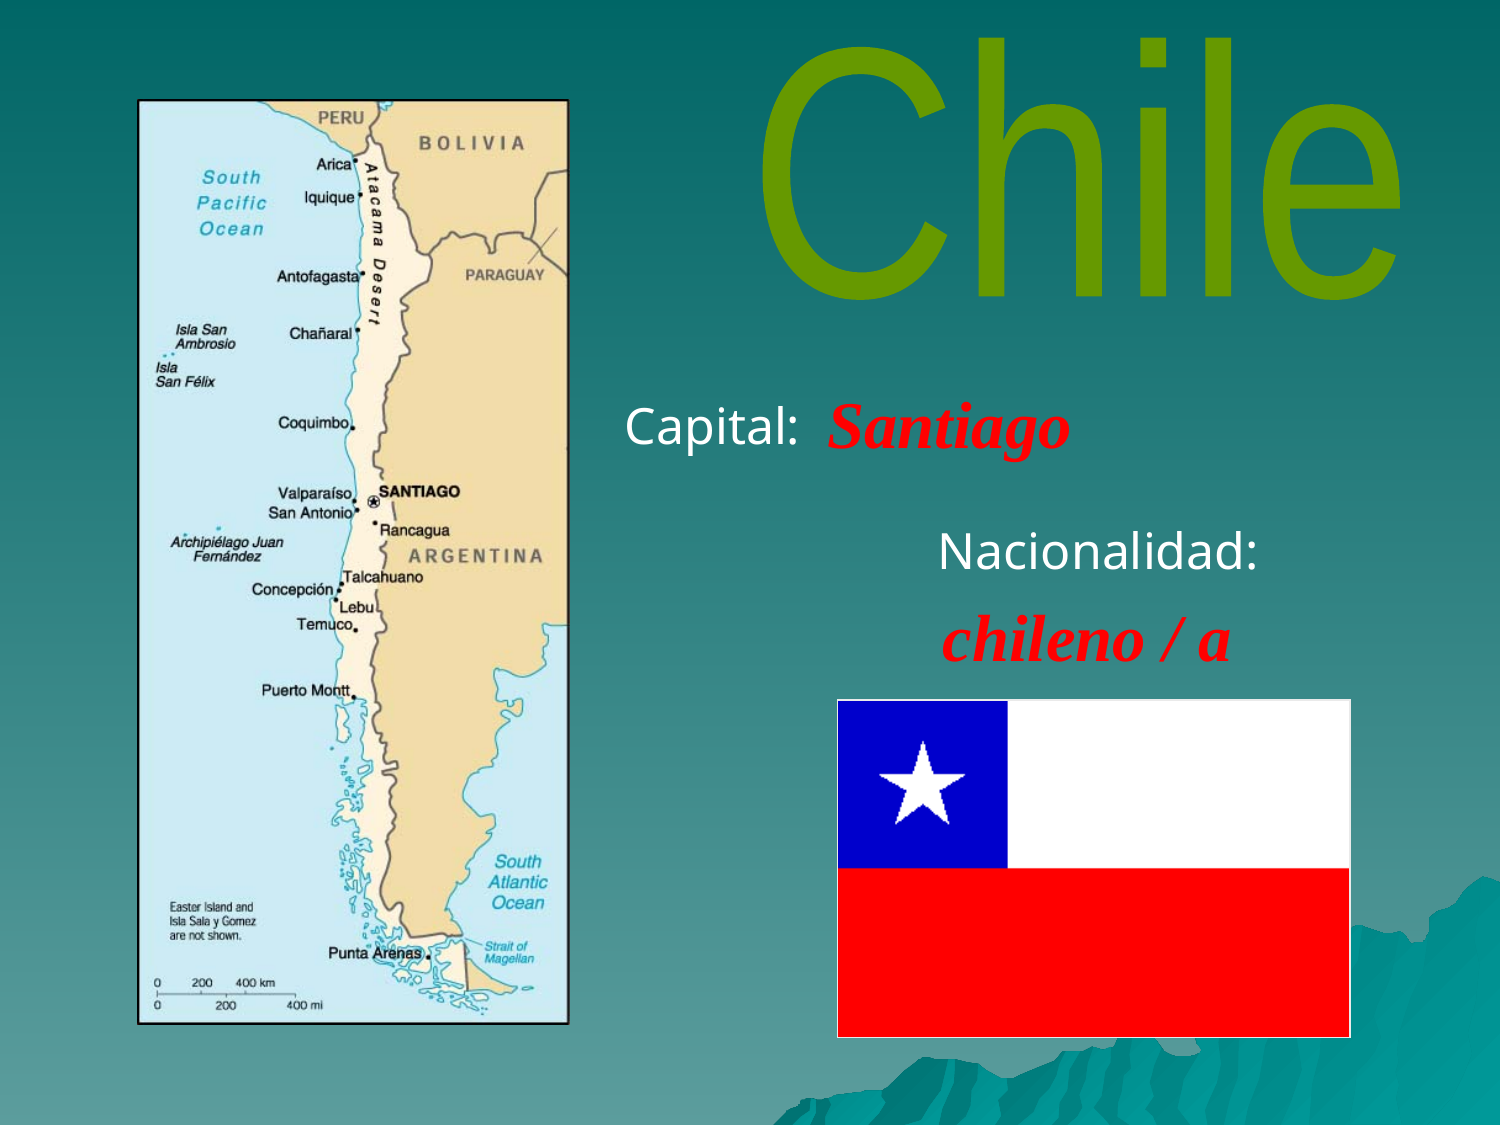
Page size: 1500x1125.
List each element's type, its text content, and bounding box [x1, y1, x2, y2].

text_box chileno / a [887, 587, 1288, 683]
picture [137, 99, 570, 1026]
text_box Capital: [610, 387, 816, 463]
text_box Nacionalidad: [923, 512, 1275, 588]
picture [837, 699, 1351, 1038]
text_box Santiago [750, 374, 1150, 470]
